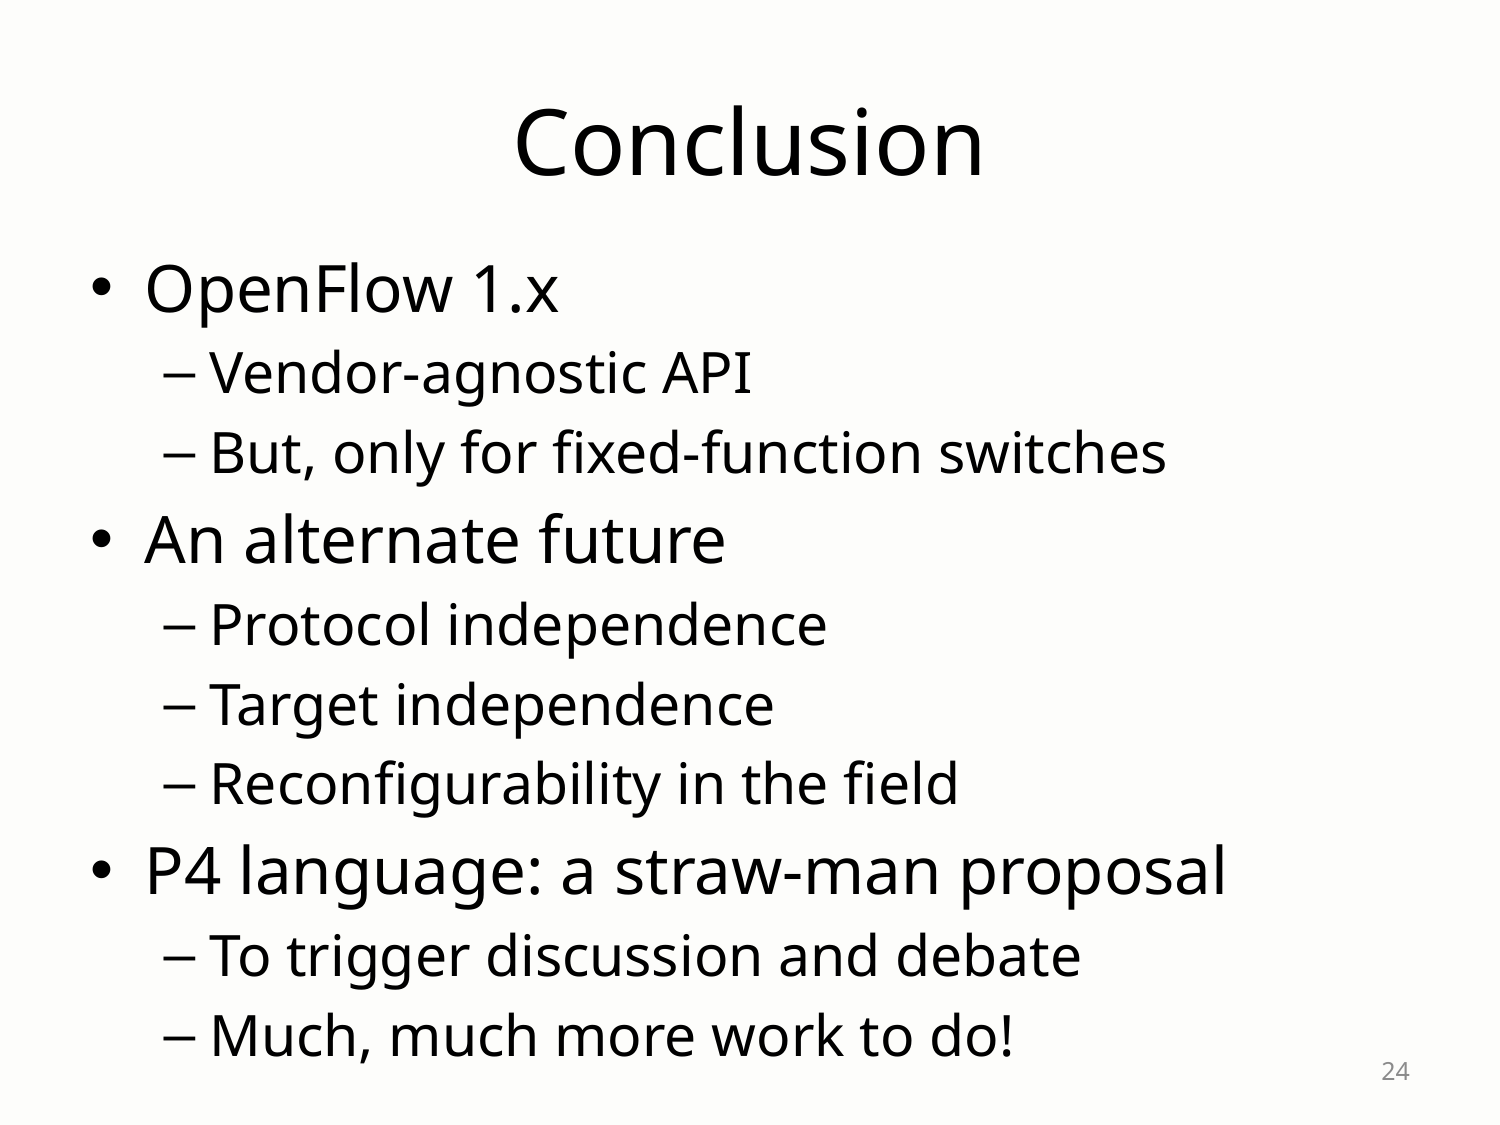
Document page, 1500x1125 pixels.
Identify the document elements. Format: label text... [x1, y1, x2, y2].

list OpenFlow 1.x Vendor-agnostic API But, only for fixed-function switches An alternate future Protocol independence Target independence Reconfigurability in the field P4 language: a straw-man proposal To trigger discussion and debate Much, much more work to do! [75, 239, 1425, 1080]
title Conclusion [75, 45, 1425, 233]
slide_number 24 [1074, 1042, 1425, 1103]
